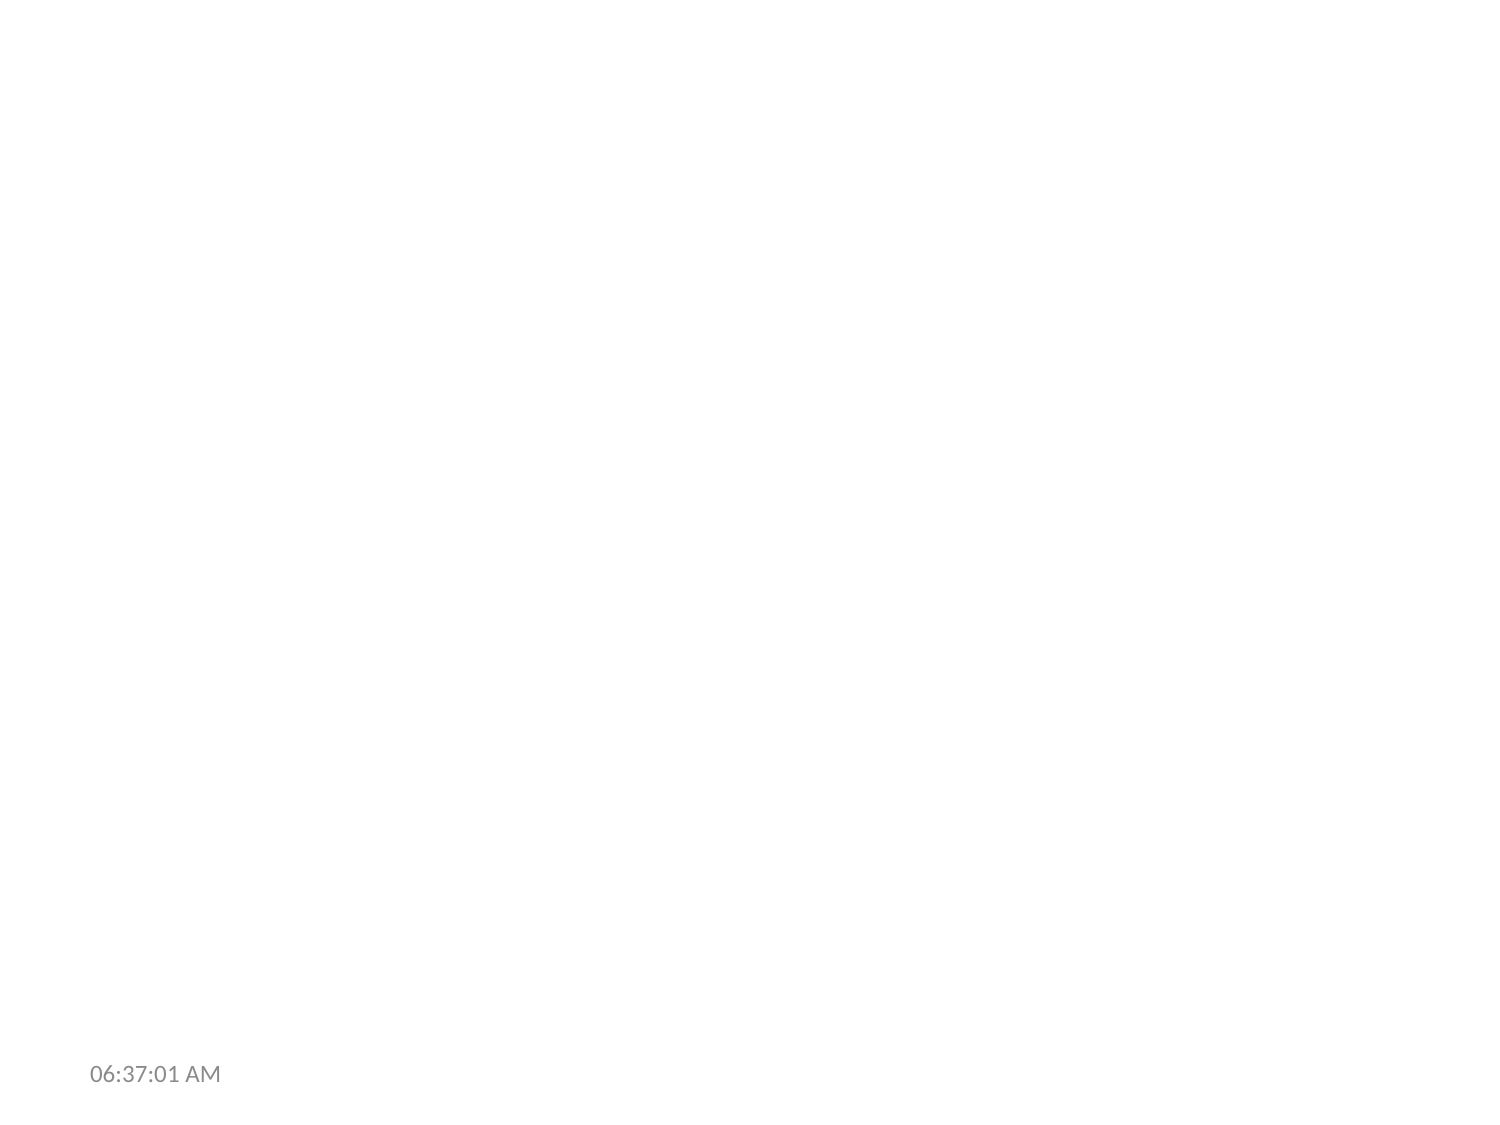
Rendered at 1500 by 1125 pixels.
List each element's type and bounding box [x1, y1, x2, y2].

slide_number [75, 1042, 425, 1103]
